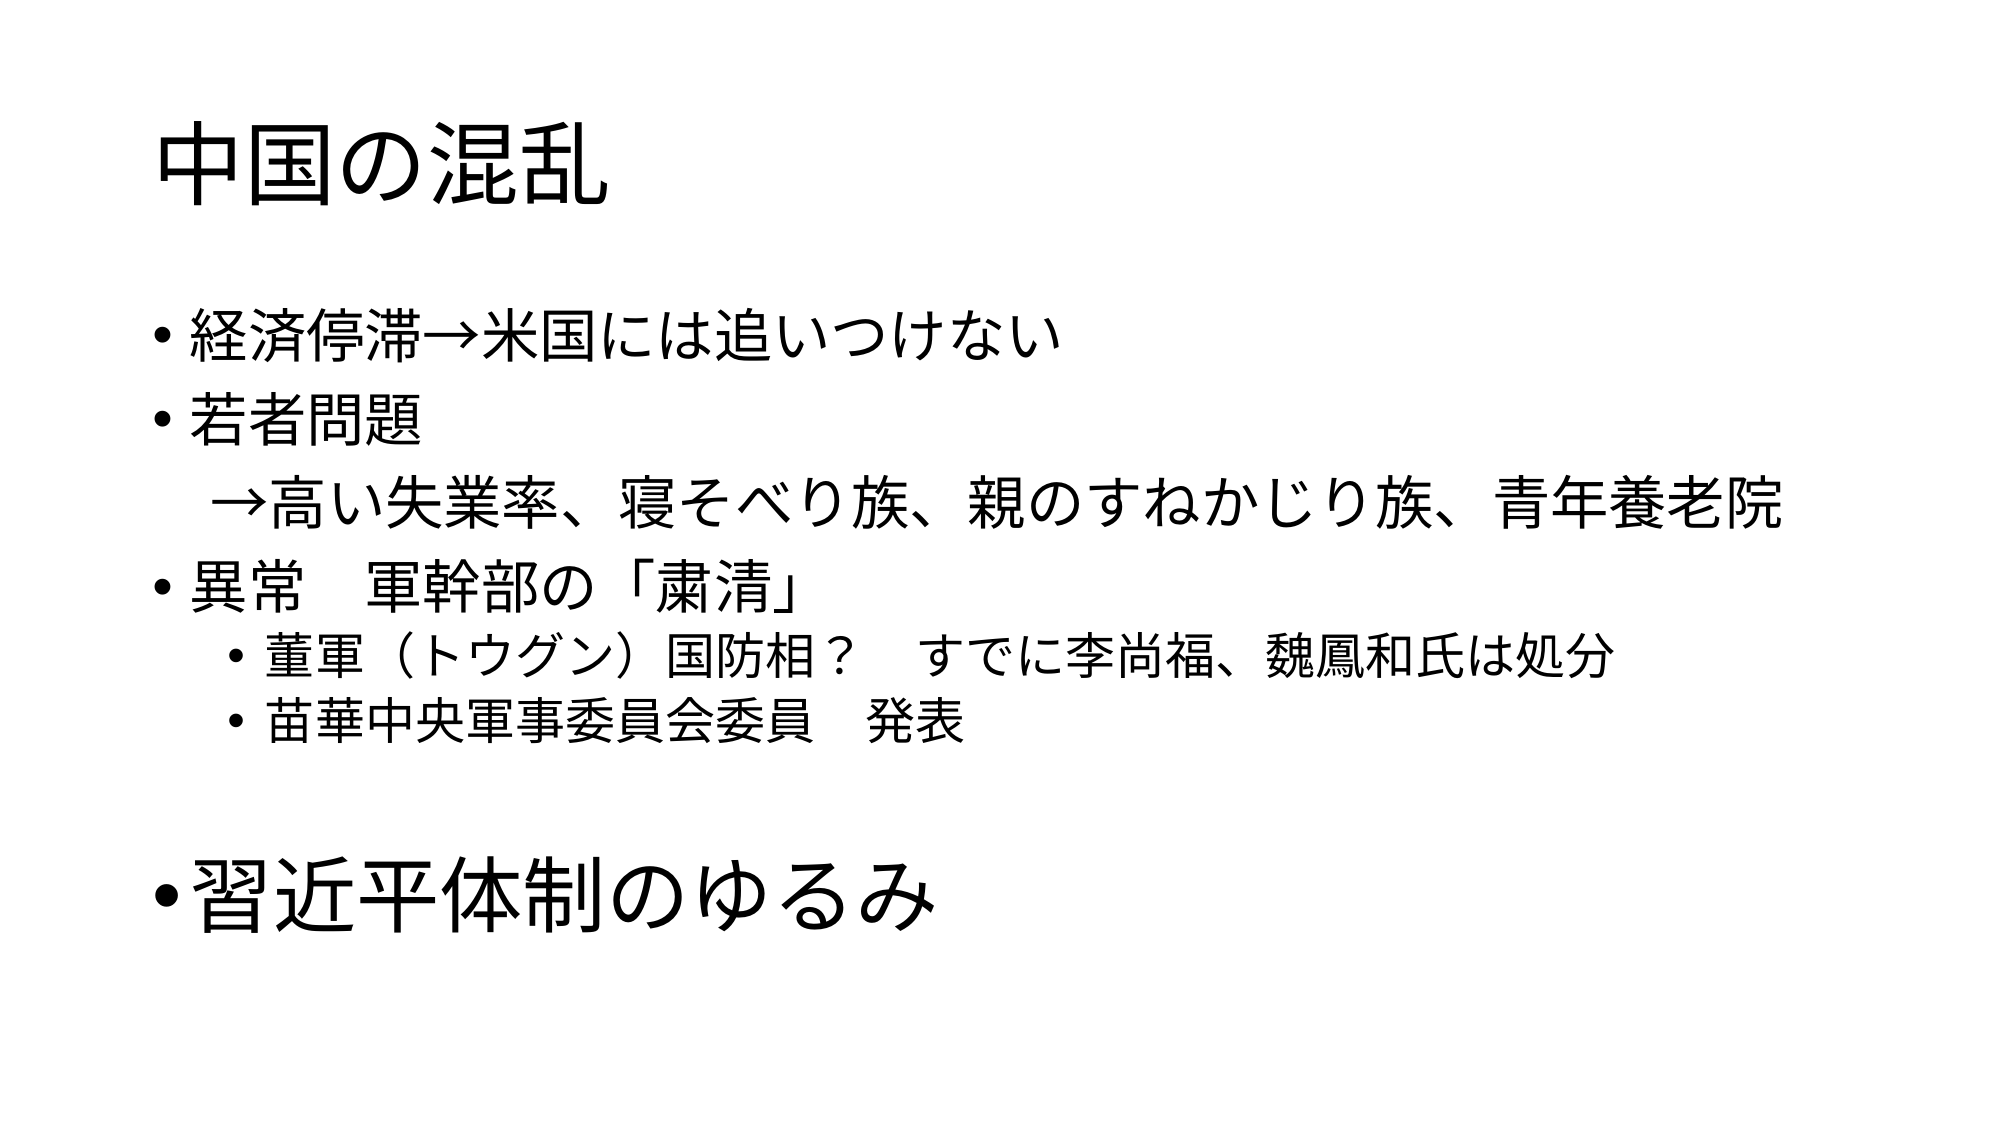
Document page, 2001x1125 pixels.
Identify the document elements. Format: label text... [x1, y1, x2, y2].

list 経済停滞→米国には追いつけない 若者問題 →高い失業率、寝そべり族、親のすねかじり族、青年養老院 異常 軍幹部の「粛清」 董軍（トウグン）国防相？ すでに李尚福、魏鳳和氏は処分 苗華中央軍事委員会委員 発表 習近平体制のゆるみ [137, 299, 1863, 1014]
title 中国の混乱 [137, 59, 1863, 278]
